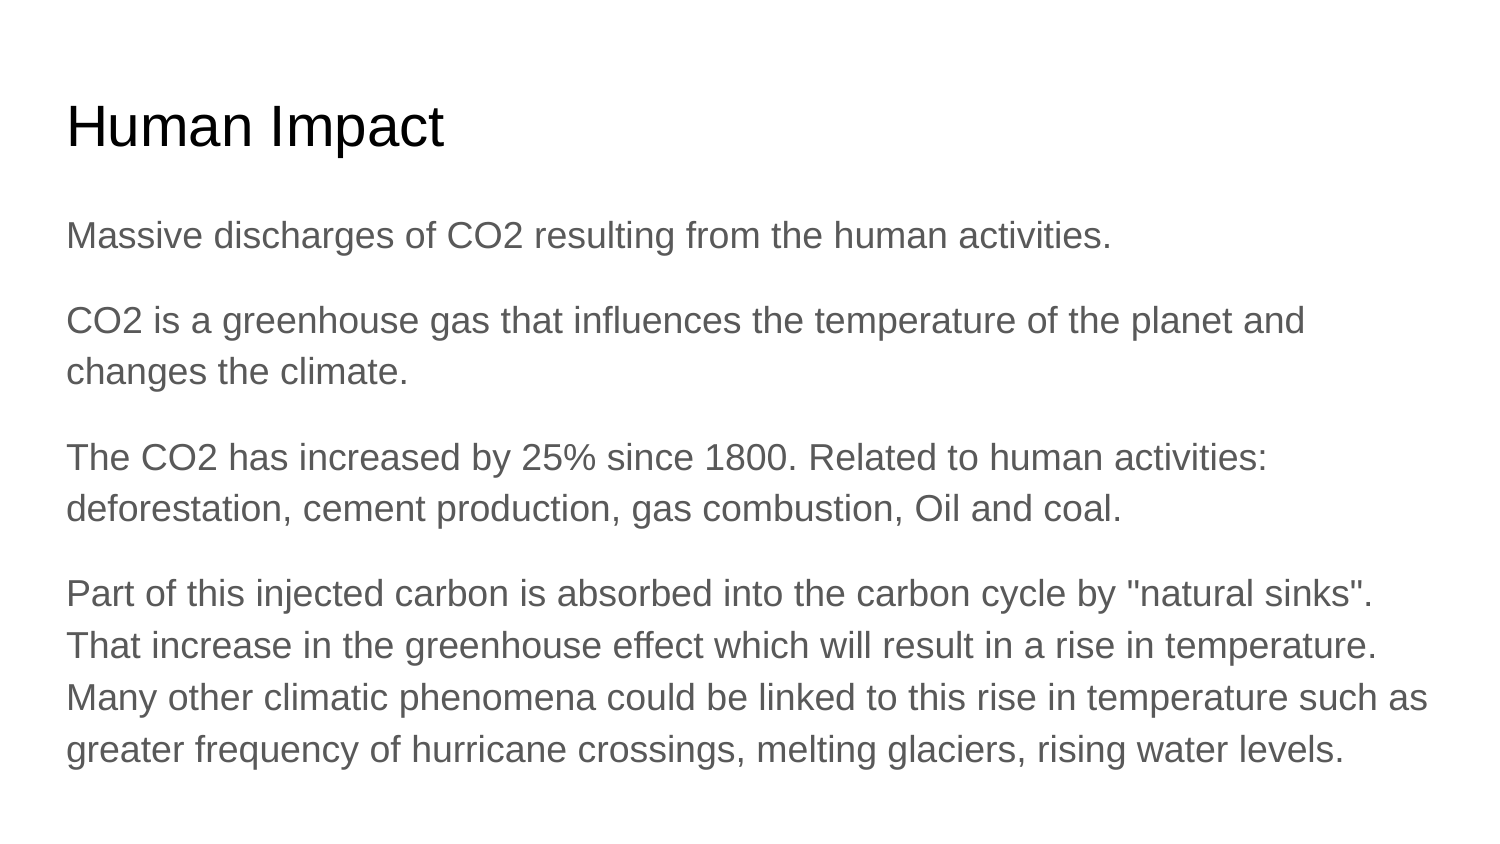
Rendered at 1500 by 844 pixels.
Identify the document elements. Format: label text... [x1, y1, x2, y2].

title Human Impact [51, 72, 1449, 167]
list Massive discharges of CO2 resulting from the human activities. CO2 is a greenhouse gas that influences the temperature of the planet and changes the climate. The CO2 has increased by 25% since 1800. Related to human activities: deforestation, cement production, gas combustion, Oil and coal. Part of this injected carbon is absorbed into the carbon cycle by "natural sinks". That increase in the greenhouse effect which will result in a rise in temperature. Many other climatic phenomena could be linked to this rise in temperature such as greater frequency of hurricane crossings, melting glaciers, rising water levels. [51, 189, 1449, 750]
